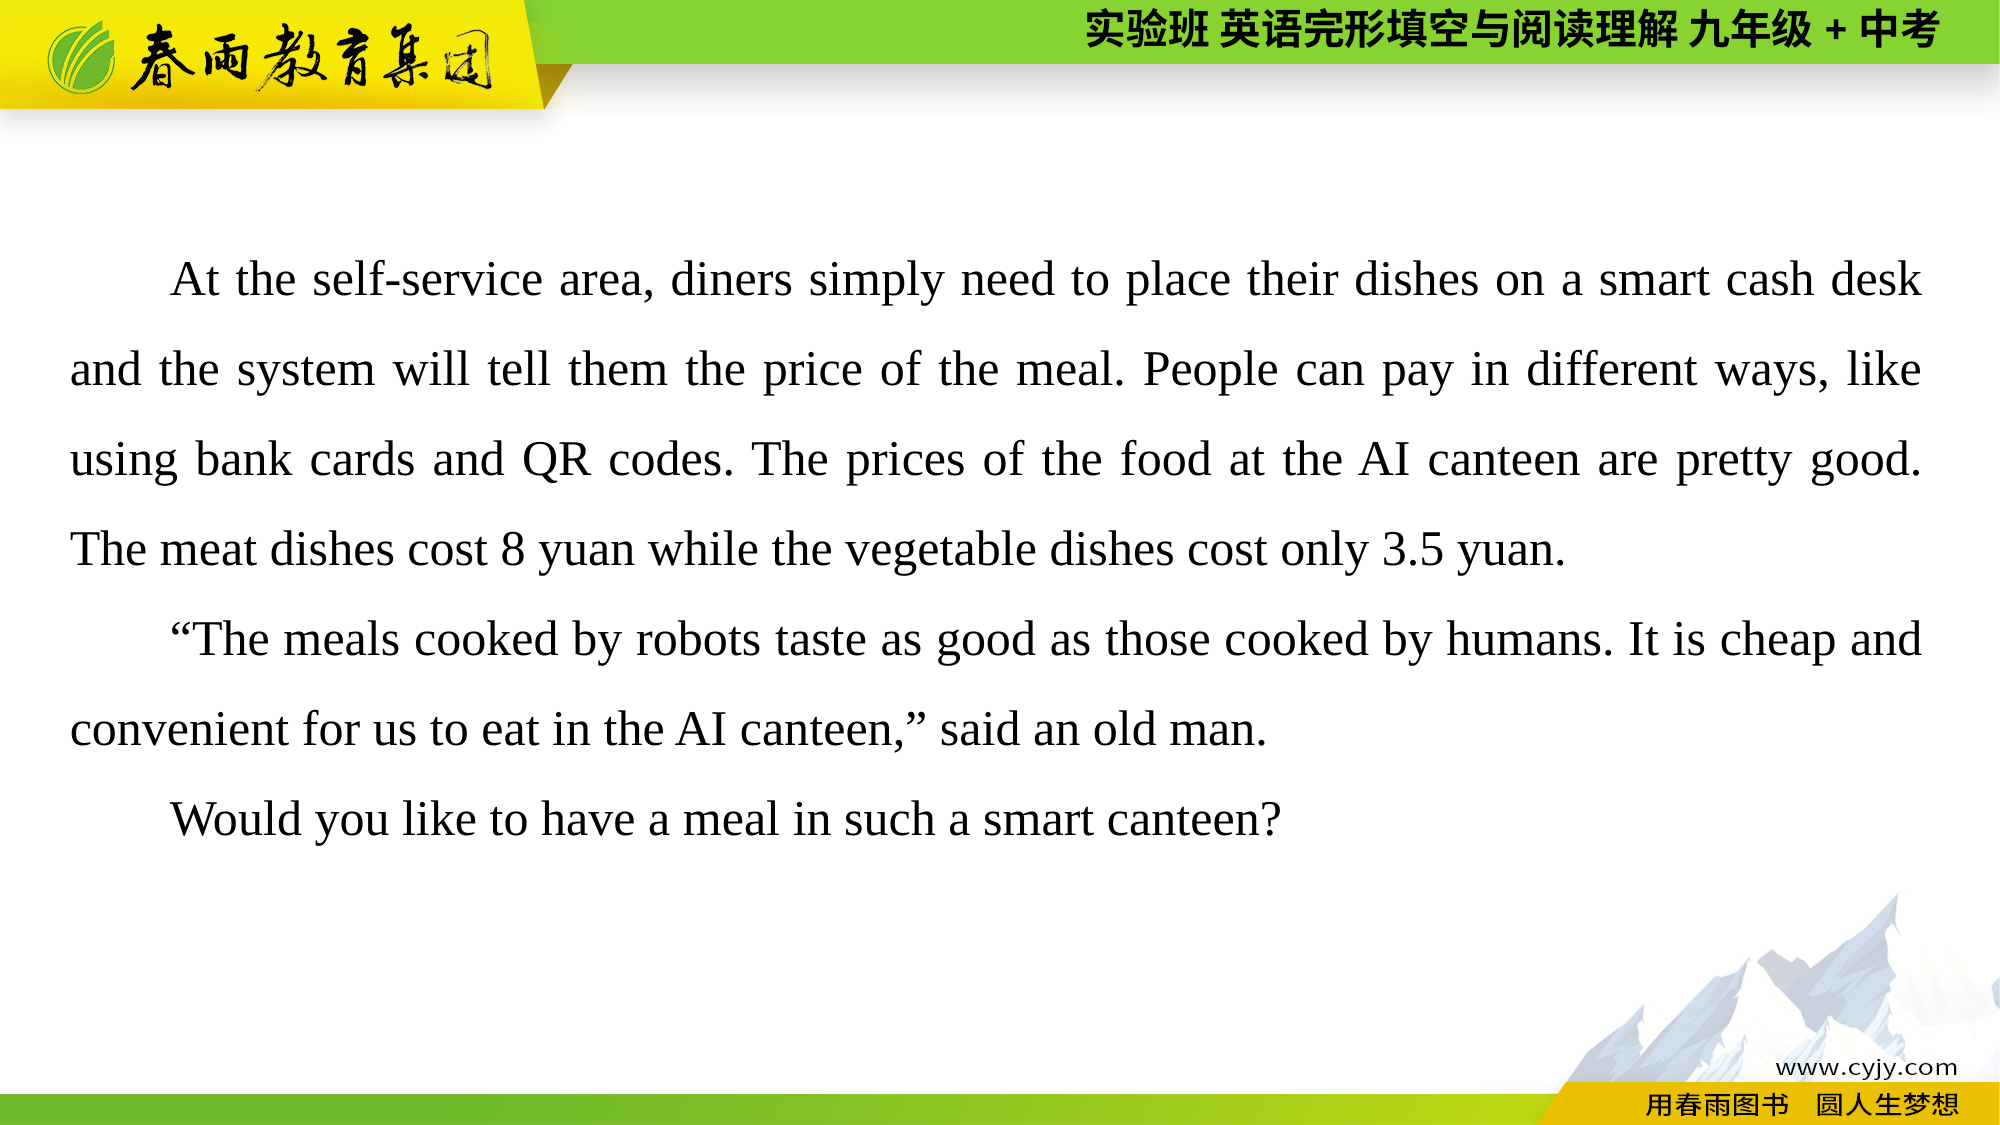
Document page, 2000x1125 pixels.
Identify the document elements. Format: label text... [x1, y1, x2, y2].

list At the self-service area, diners simply need to place their dishes on a smart cash desk and the system will tell them the price of the meal. People can pay in different ways, like using bank cards and QR codes. The prices of the food at the AI canteen are pretty good. The meat dishes cost 8 yuan while the vegetable dishes cost only 3.5 yuan. “The meals cooked by robots taste as good as those cooked by humans. It is cheap and convenient for us to eat in the AI canteen,” said an old man. Would you like to have a meal in such a smart canteen? [54, 208, 1939, 860]
picture [0, 0, 2000, 1125]
